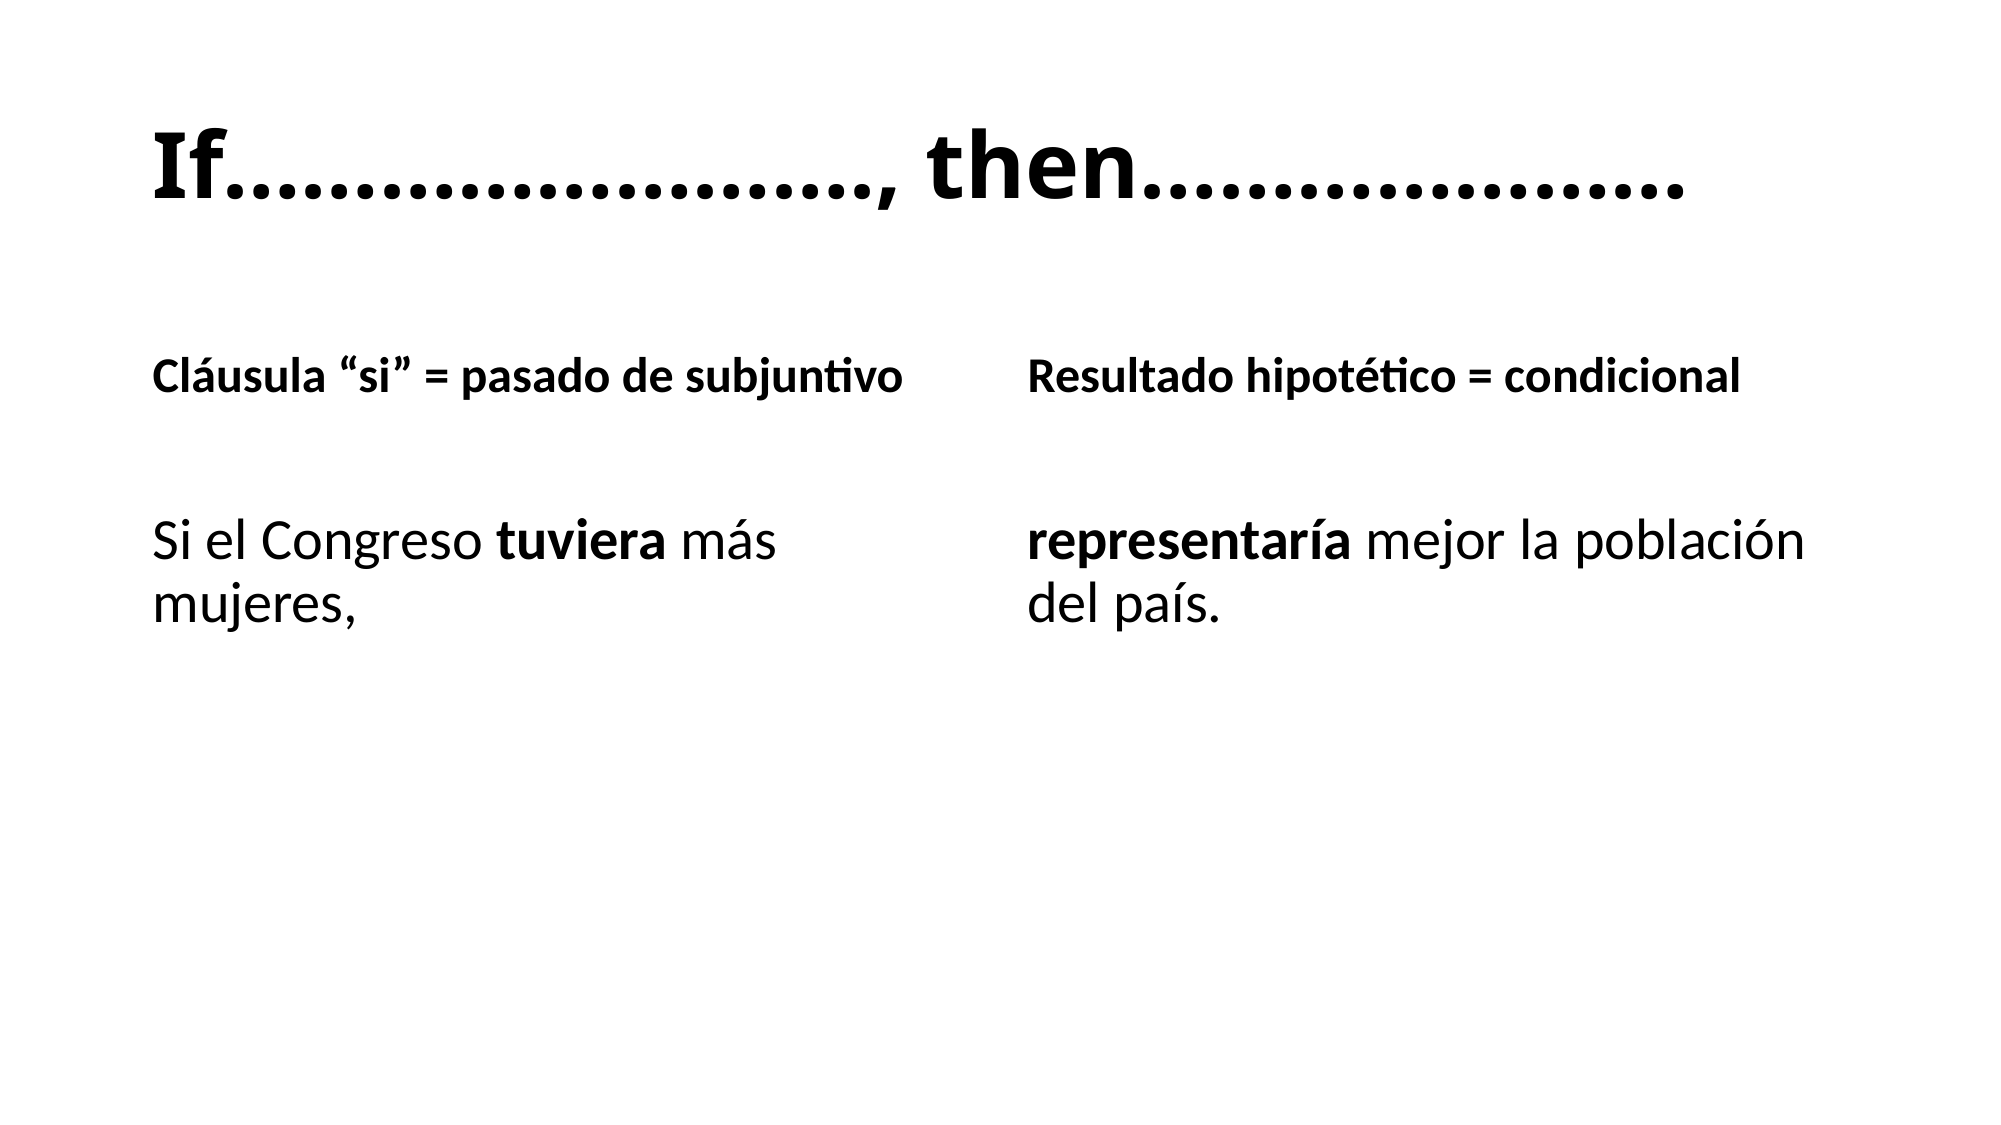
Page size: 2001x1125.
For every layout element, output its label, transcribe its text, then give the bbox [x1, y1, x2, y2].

list Si el Congreso tuviera más mujeres, [137, 410, 984, 1016]
title If……………………., then………………… [137, 59, 1863, 278]
list representaría mejor la población del país. [1012, 410, 1863, 1016]
list Cláusula “si” = pasado de subjuntivo [137, 275, 984, 410]
list Resultado hipotético = condicional [1012, 275, 1863, 410]
